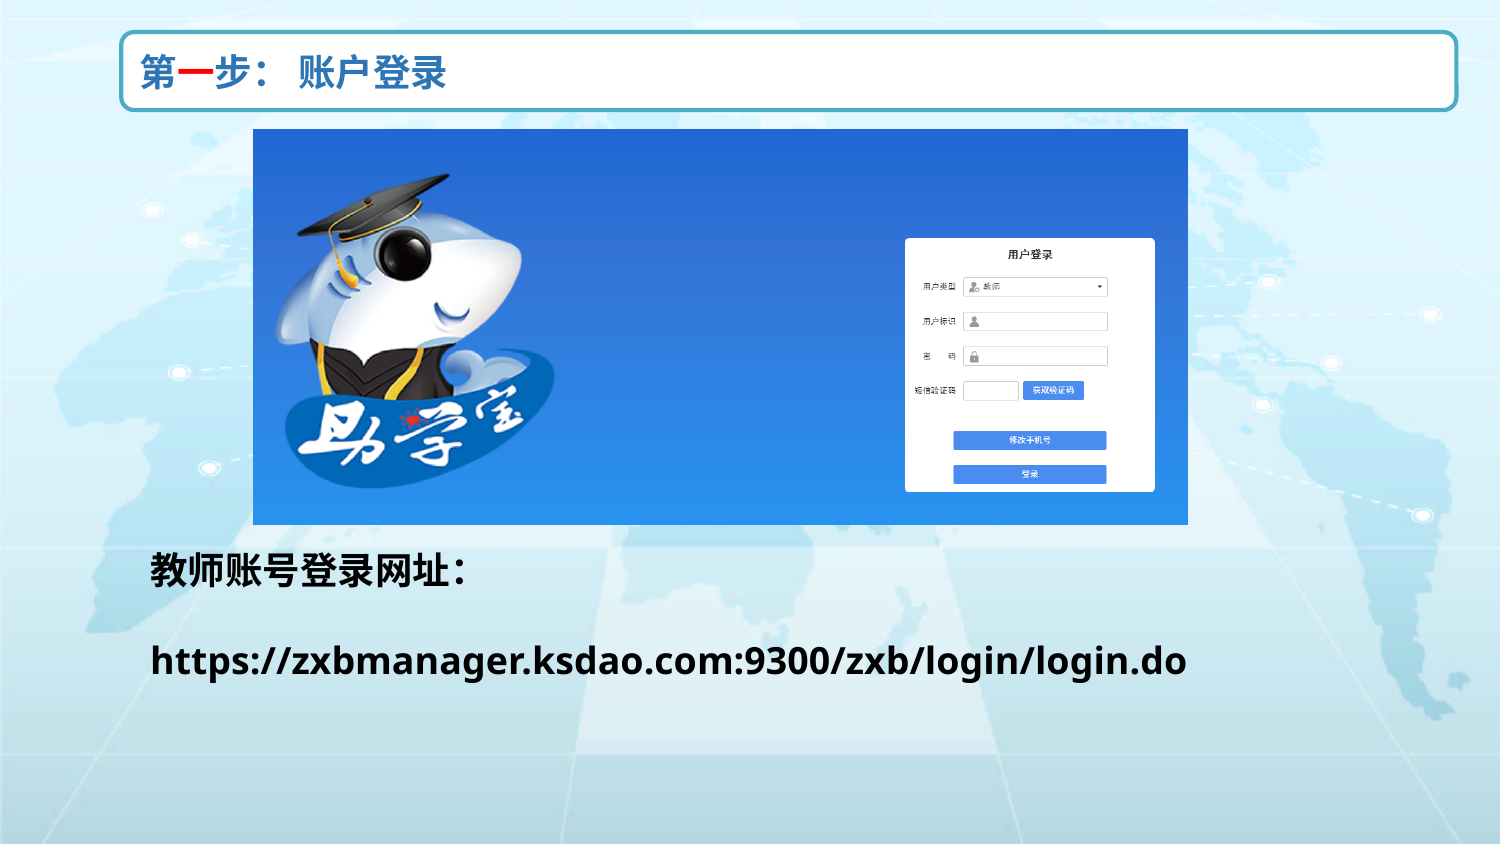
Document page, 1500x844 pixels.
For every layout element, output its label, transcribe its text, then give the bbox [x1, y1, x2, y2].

text_box 第一步： 账户登录 [119, 29, 1459, 113]
text_box 教师账号登录网址： https://zxbmanager.ksdao.com:9300/zxb/login/login.do [135, 539, 1413, 690]
picture [0, 0, 1500, 844]
